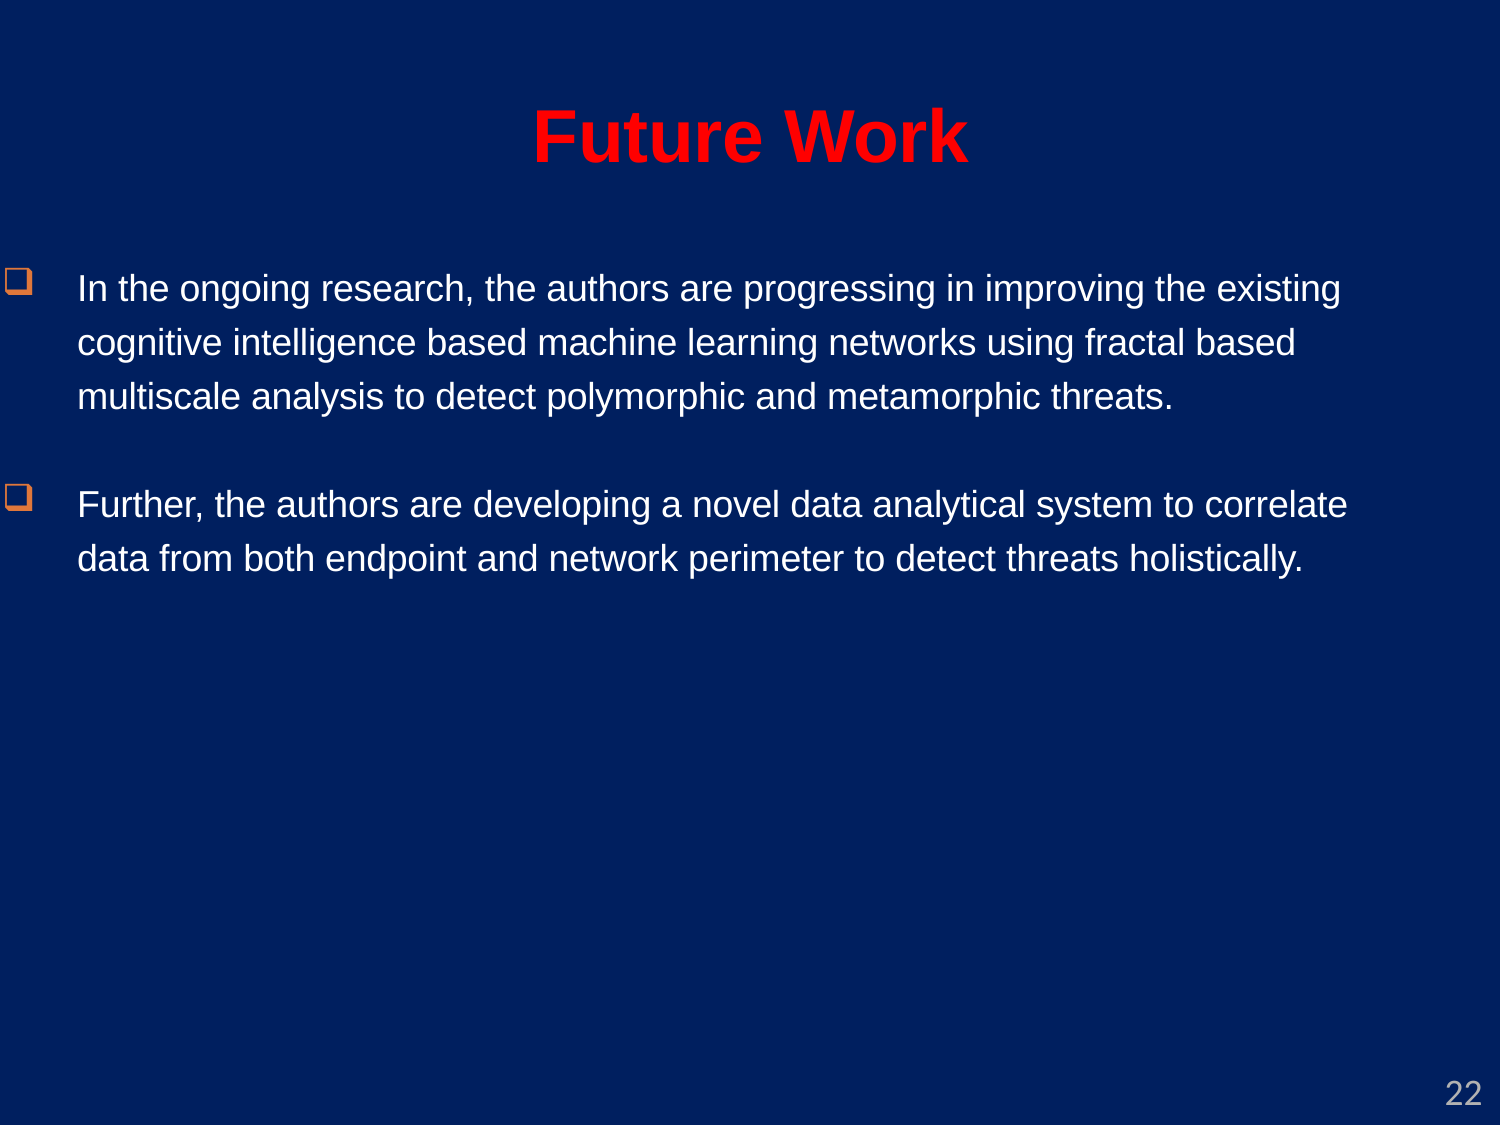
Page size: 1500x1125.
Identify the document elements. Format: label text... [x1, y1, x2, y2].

text_box In the ongoing research, the authors are progressing in improving the existing cognitive intelligence based machine learning networks using fractal based multiscale analysis to detect polymorphic and metamorphic threats. Further, the authors are developing a novel data analytical system to correlate data from both endpoint and network perimeter to detect threats holistically. [0, 255, 1500, 1125]
text_box Future Work [0, 87, 1500, 178]
slide_number 22 [1137, 1068, 1483, 1114]
